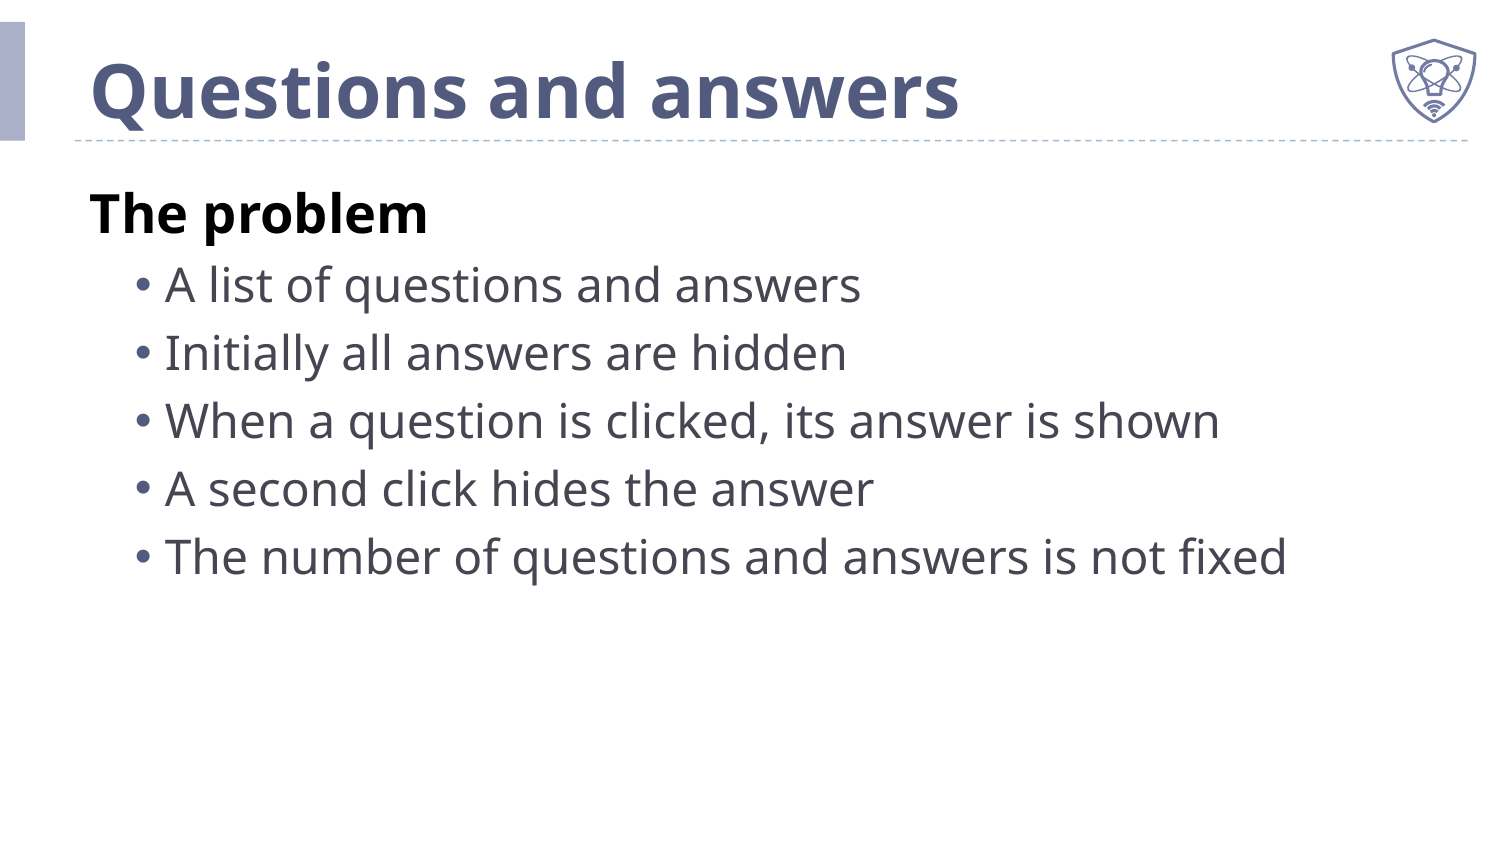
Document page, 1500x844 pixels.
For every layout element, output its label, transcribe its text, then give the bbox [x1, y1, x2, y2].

list The problem A list of questions and answers Initially all answers are hidden When a question is clicked, its answer is shown A second click hides the answer The number of questions and answers is not fixed [75, 171, 1475, 835]
title Questions and answers [75, 18, 1475, 141]
